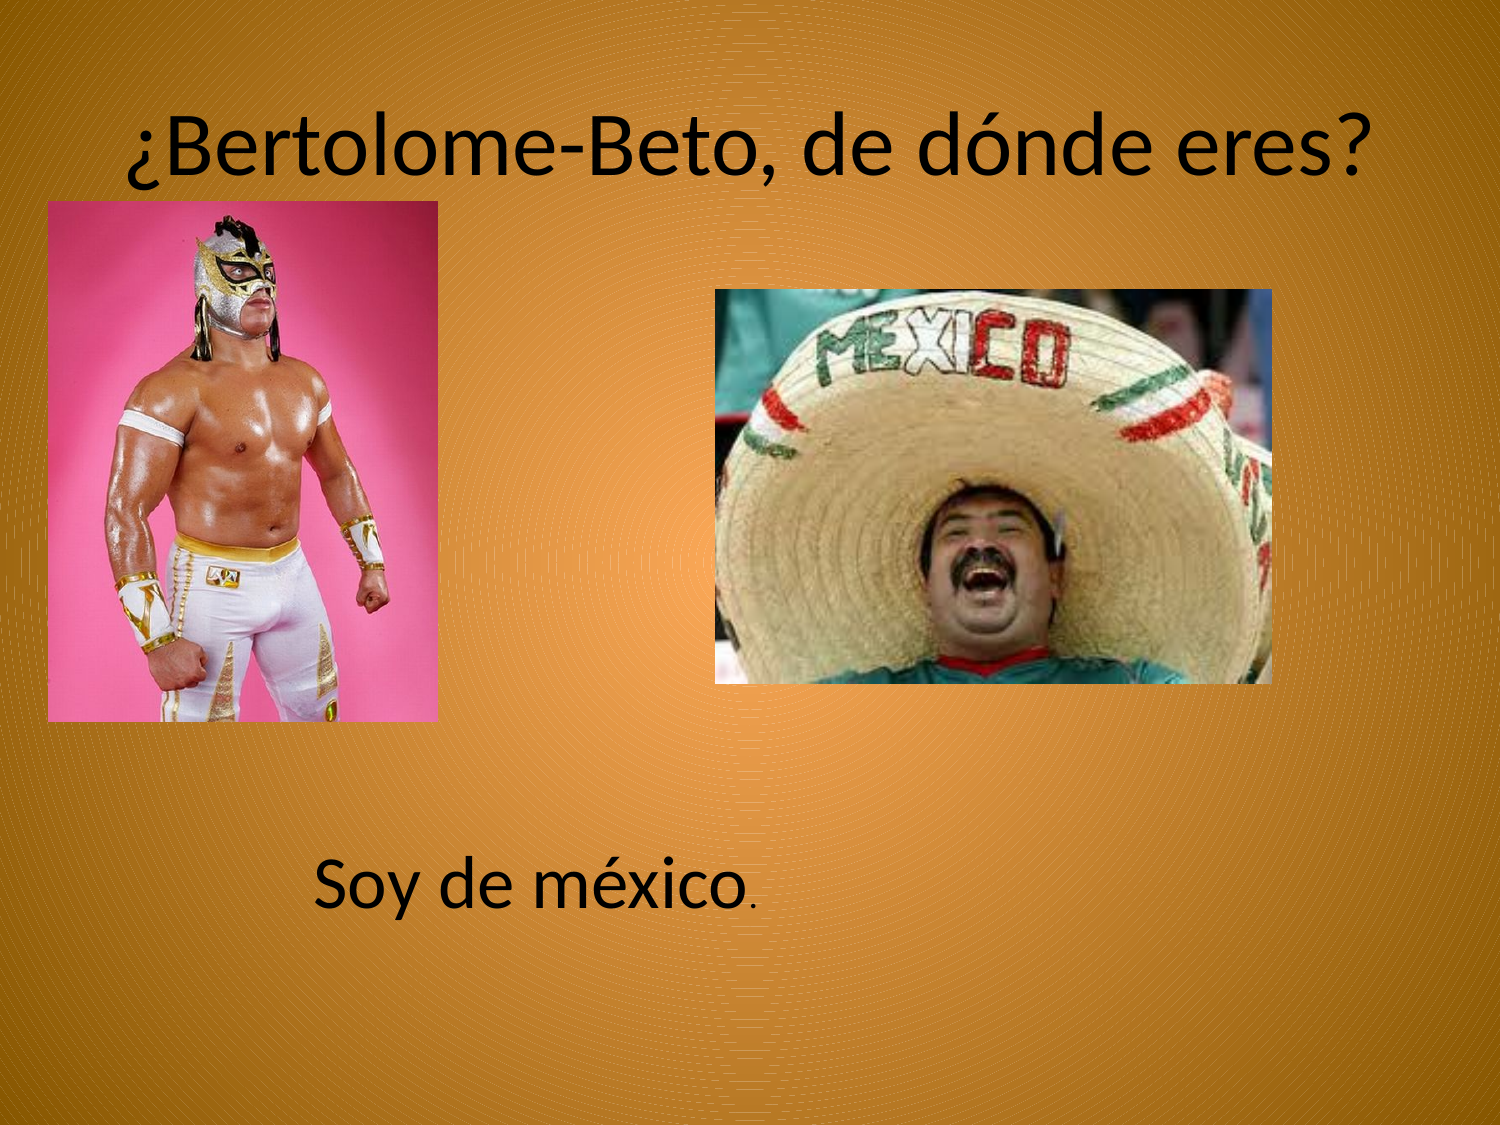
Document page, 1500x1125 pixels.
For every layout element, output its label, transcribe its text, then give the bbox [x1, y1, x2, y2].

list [0, 201, 716, 722]
title ¿Bertolome-Beto, de dónde eres? [75, 45, 1425, 233]
picture [715, 289, 1273, 684]
text_box Soy de méxico. [298, 826, 977, 931]
